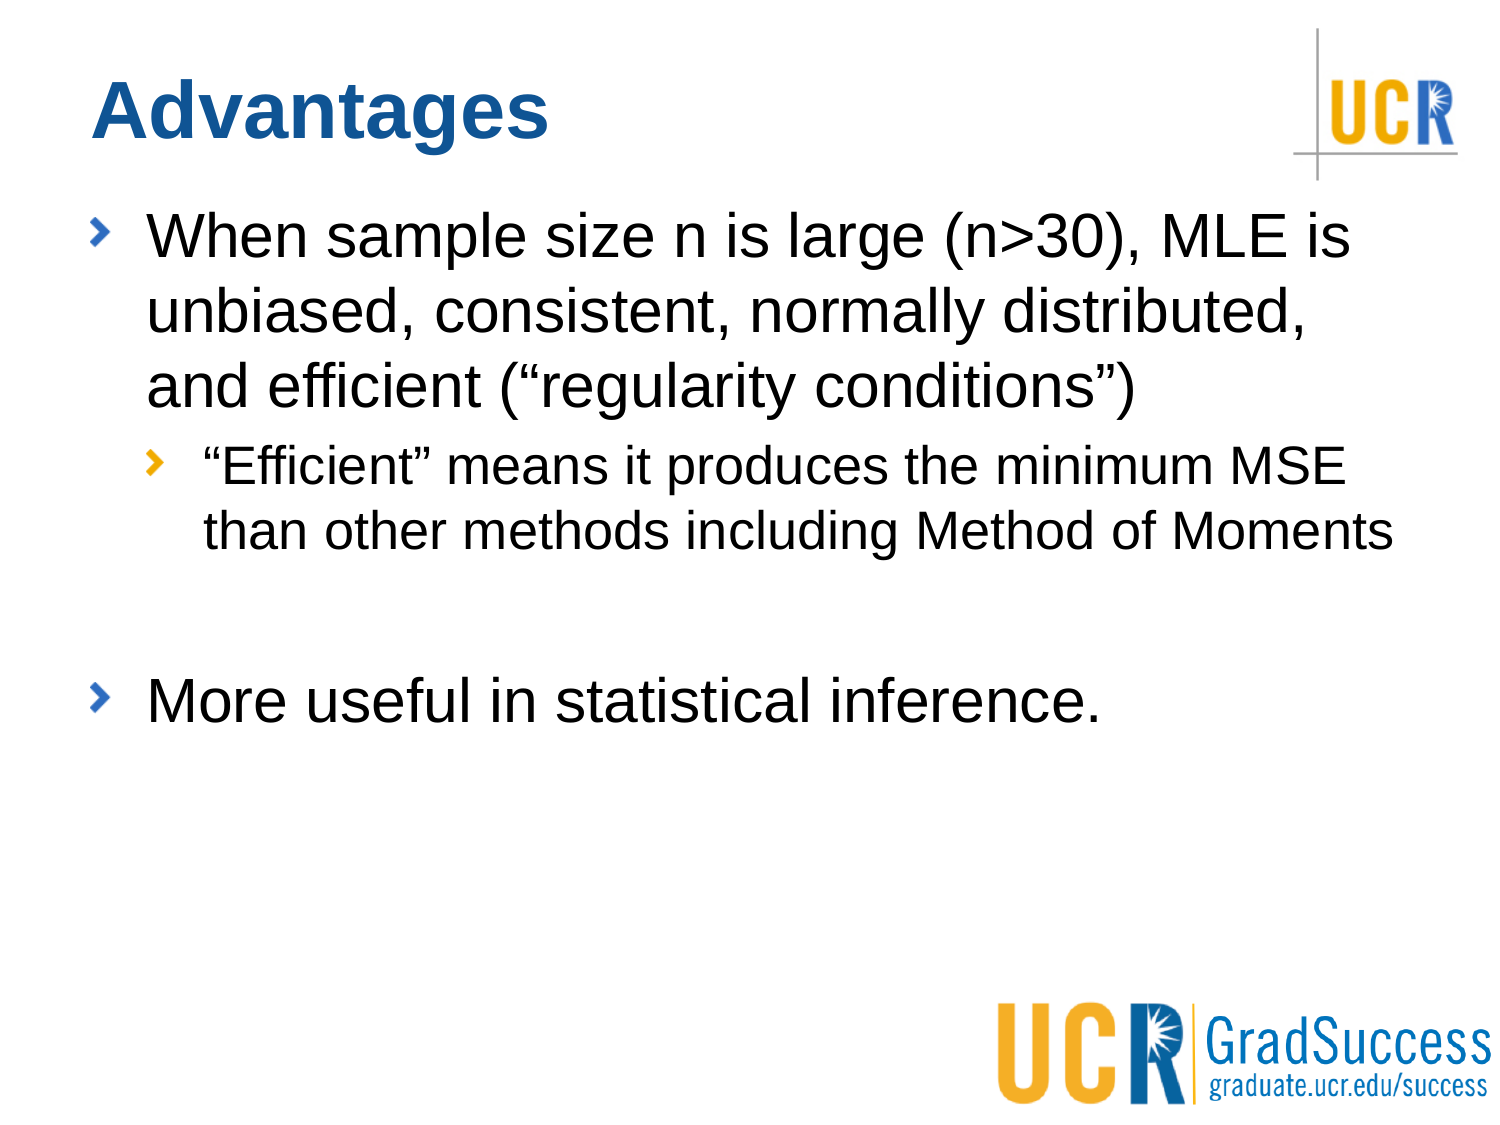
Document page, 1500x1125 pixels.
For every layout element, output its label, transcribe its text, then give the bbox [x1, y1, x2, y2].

list When sample size n is large (n>30), MLE is unbiased, consistent, normally distributed, and efficient (“regularity conditions”) “Efficient” means it produces the minimum MSE than other methods including Method of Moments More useful in statistical inference. [75, 187, 1425, 1025]
picture [1282, 0, 1500, 196]
picture [90, 682, 114, 714]
picture [90, 217, 114, 248]
title Advantages [75, 37, 1300, 163]
picture [146, 449, 167, 477]
